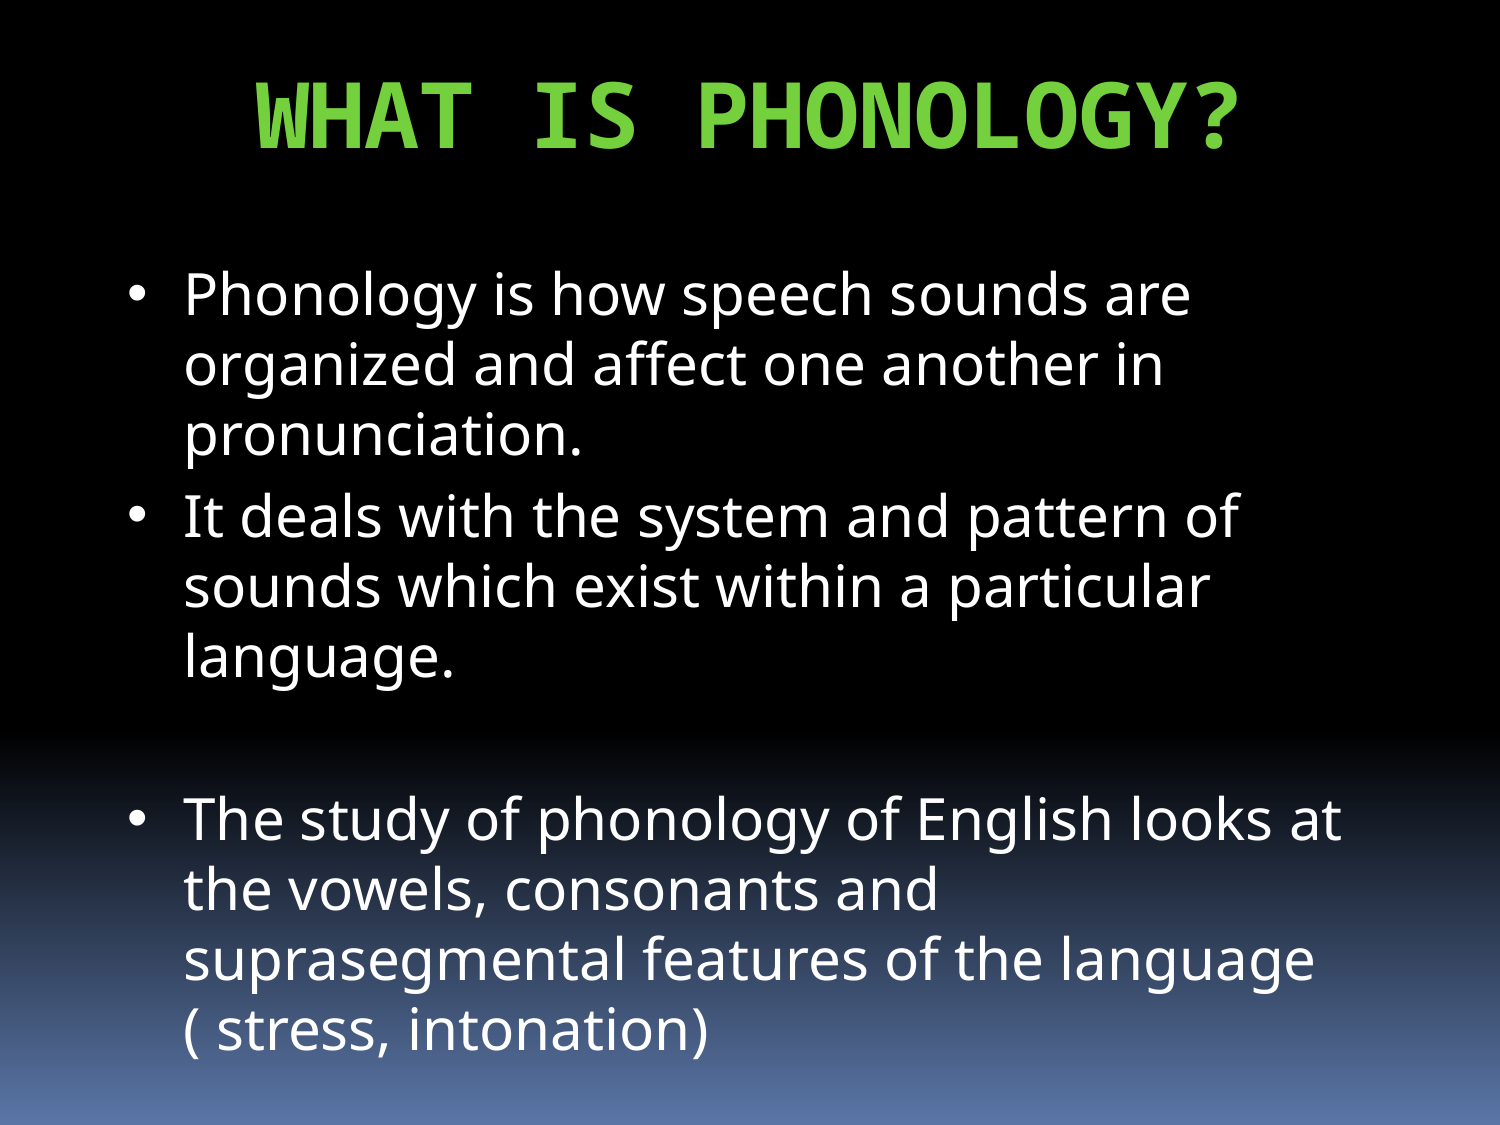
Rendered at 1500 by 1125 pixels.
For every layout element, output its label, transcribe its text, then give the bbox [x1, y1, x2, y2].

text_box What is Phonology? [112, 50, 1388, 238]
text_box Phonology is how speech sounds are organized and affect one another in pronunciation. It deals with the system and pattern of sounds which exist within a particular language. The study of phonology of English looks at the vowels, consonants and suprasegmental features of the language ( stress, intonation) [112, 249, 1388, 1000]
